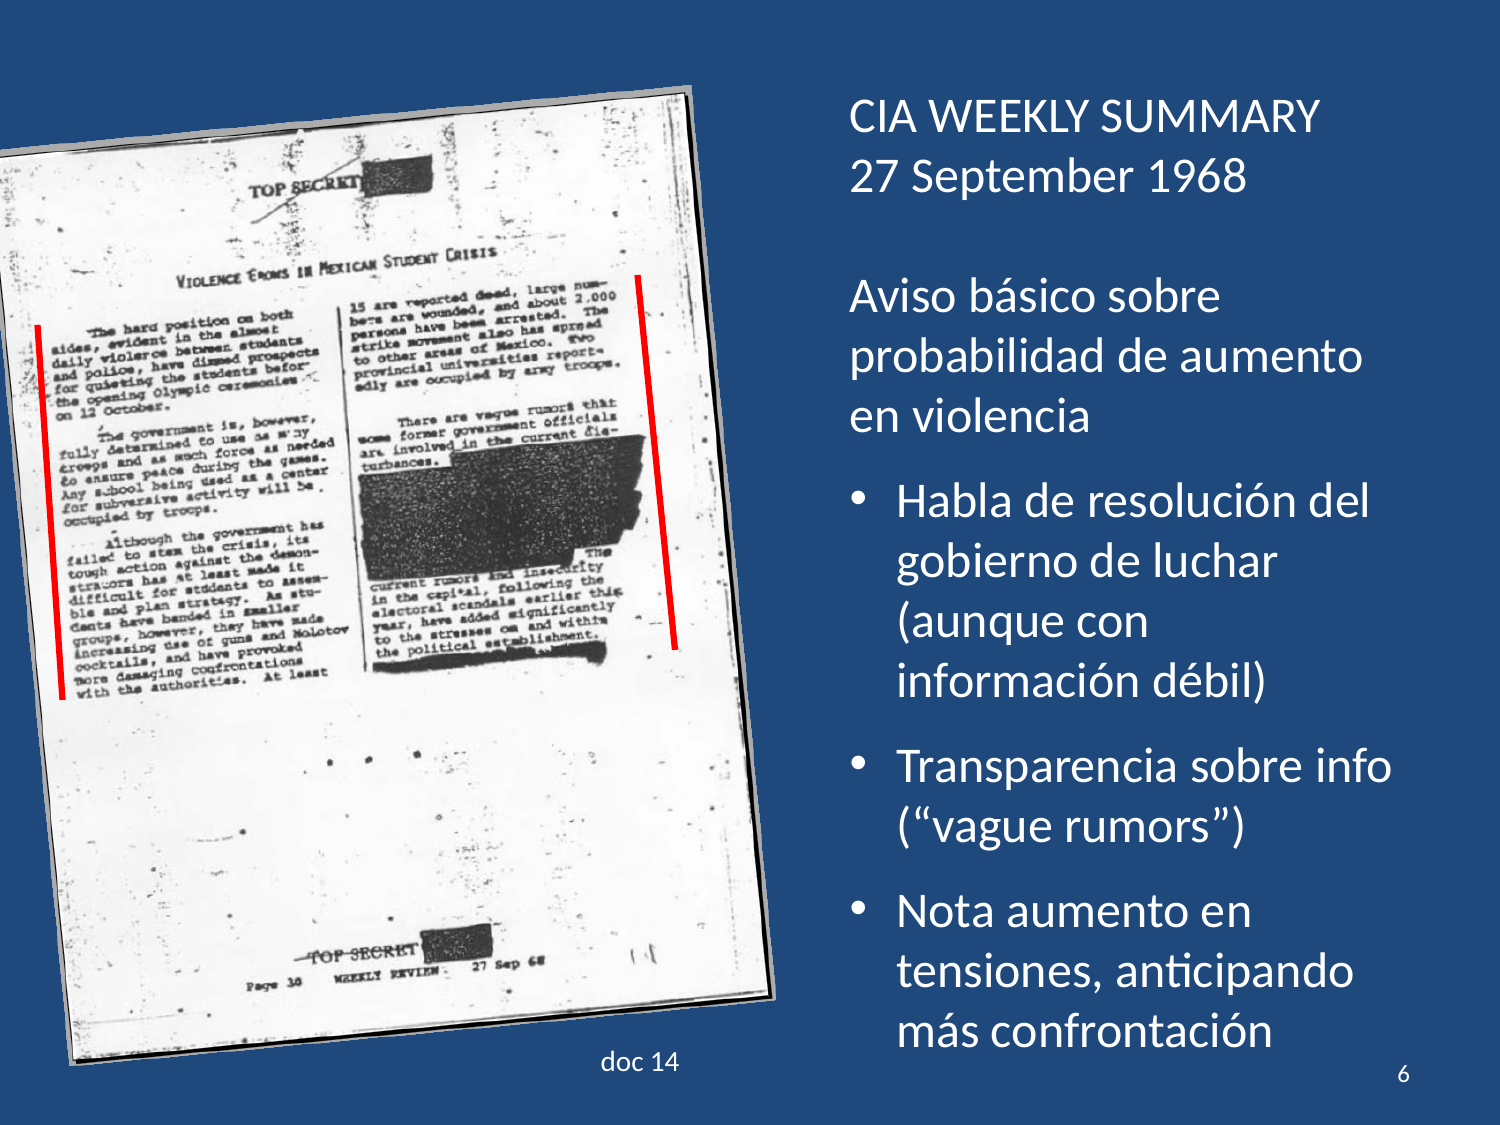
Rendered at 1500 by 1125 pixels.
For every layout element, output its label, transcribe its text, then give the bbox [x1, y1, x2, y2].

text_box CIA WEEKLY SUMMARY 27 September 1968 Aviso básico sobre probabilidad de aumento en violencia Habla de resolución del gobierno de luchar (aunque con información débil) Transparencia sobre info (“vague rumors”) Nota aumento en tensiones, anticipando más confrontación [834, 75, 1413, 1065]
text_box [637, 274, 676, 651]
text_box doc 14 [585, 1043, 695, 1085]
slide_number 6 [1074, 1042, 1425, 1103]
picture [24, 115, 735, 1035]
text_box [37, 324, 63, 701]
